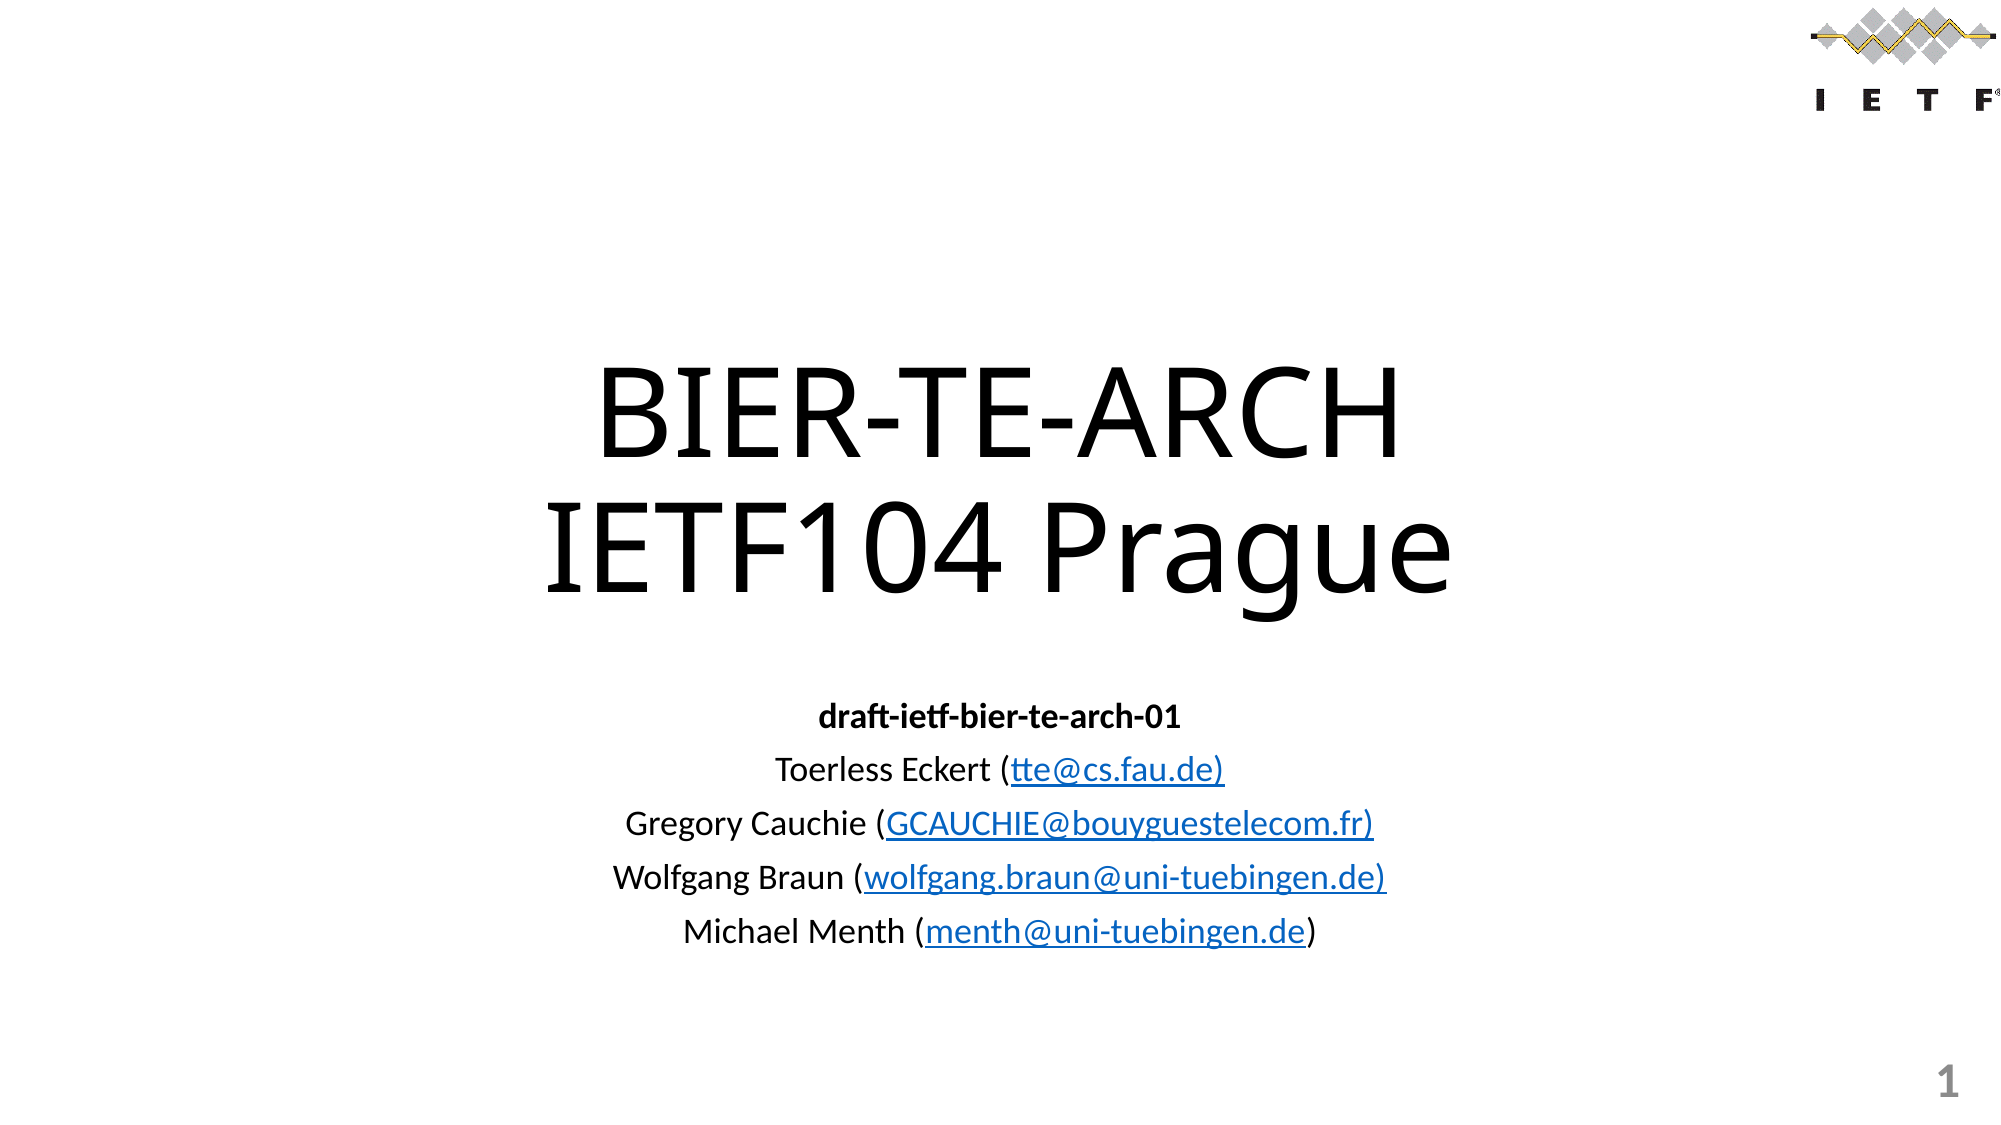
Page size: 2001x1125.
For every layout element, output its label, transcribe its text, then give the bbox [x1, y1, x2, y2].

subtitle draft-ietf-bier-te-arch-01 Toerless Eckert (tte@cs.fau.de) Gregory Cauchie (GCAUCHIE@bouyguestelecom.fr) Wolfgang Braun (wolfgang.braun@uni-tuebingen.de) Michael Menth (menth@uni-tuebingen.de) [249, 689, 1750, 962]
title BIER-TE-ARCH IETF104 Prague [249, 188, 1750, 627]
picture [1796, 0, 2001, 118]
slide_number 1 [1866, 1047, 1975, 1108]
